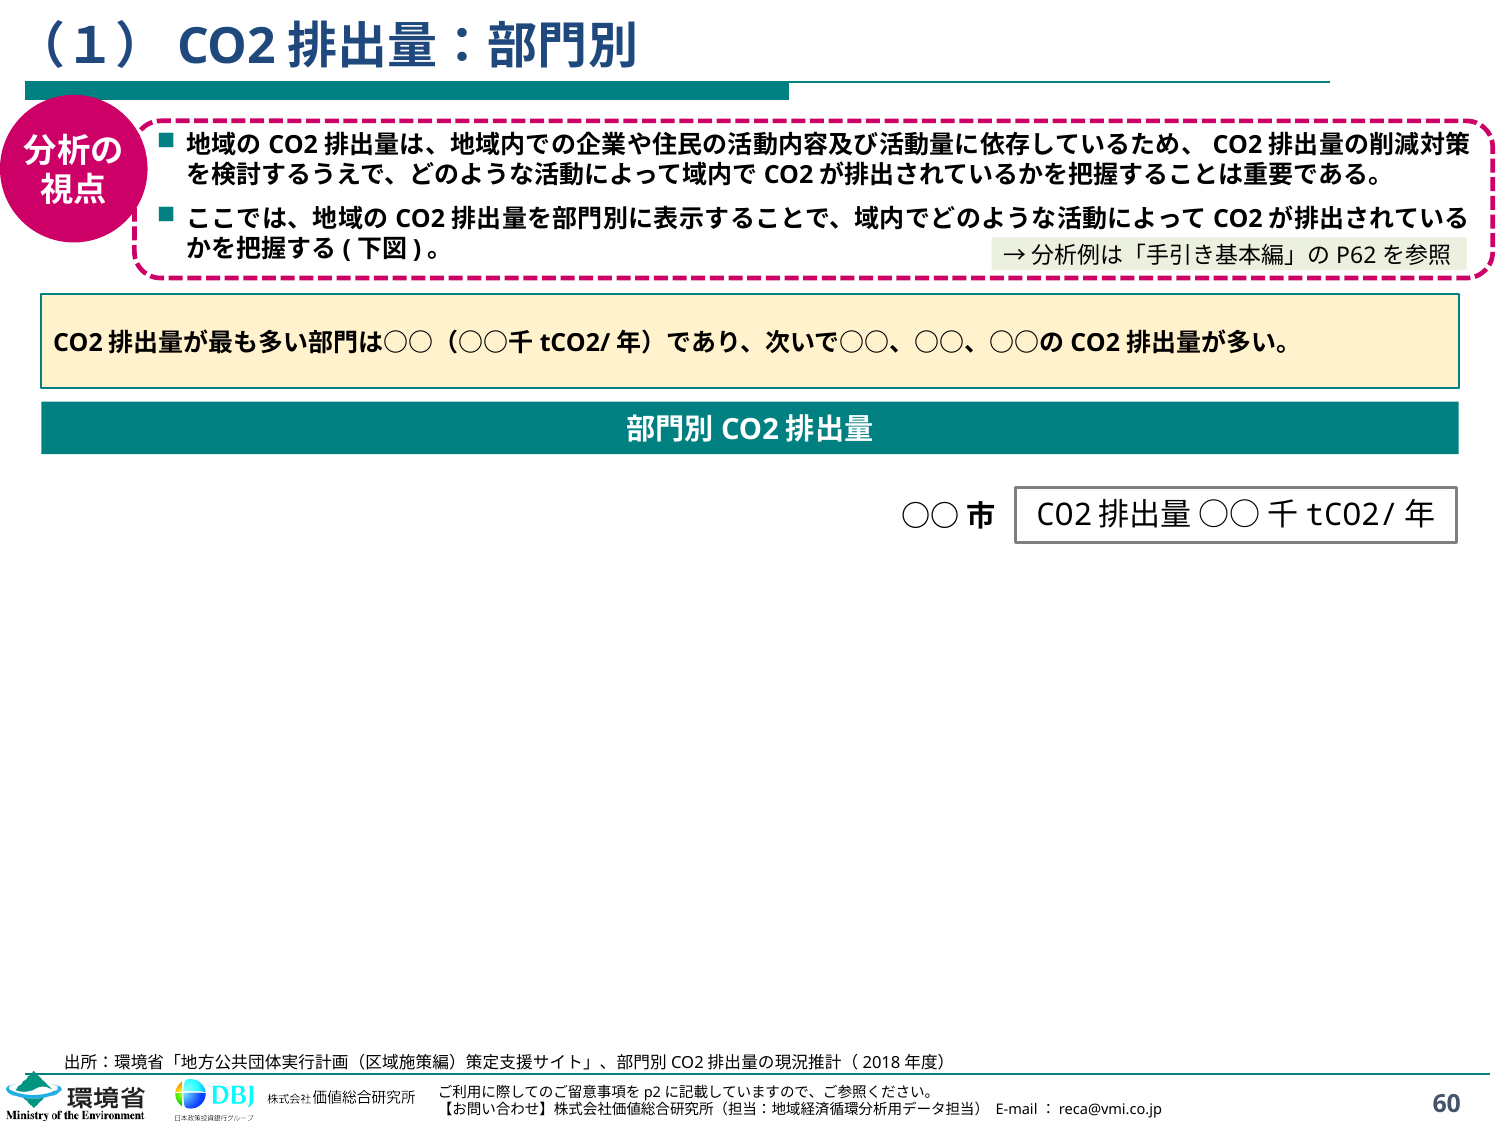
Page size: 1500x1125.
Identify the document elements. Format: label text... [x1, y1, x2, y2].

text_box ○○市 [886, 489, 1011, 540]
picture [2, 1071, 148, 1125]
text_box 出所：環境省「地方公共団体実行計画（区域施策編）策定支援サイト」、部門別CO2排出量の現況推計（2018年度） [49, 1044, 1467, 1080]
text_box 部門別CO2排出量 [41, 401, 1459, 455]
text_box →分析例は「手引き基本編」のP62を参照 [991, 237, 1467, 271]
picture [171, 1080, 419, 1125]
text_box 分析の 視点 [0, 94, 148, 243]
slide_number 60 [1393, 1079, 1500, 1122]
text_box 地域のCO2排出量は、地域内での企業や住民の活動内容及び活動量に依存しているため、CO2排出量の削減対策を検討するうえで、どのような活動によって域内でCO2が排出されているかを把握することは重要である。 ここでは、地域のCO2排出量を部門別に表示することで、域内でどのような活動によってCO2が排出されているかを把握する(下図)。 [134, 120, 1493, 279]
text_box CO2排出量が最も多い部門は○○（○○千tCO2/年）であり、次いで○○、○○、○○のCO2排出量が多い。 [41, 293, 1459, 389]
text_box CO2排出量 ○○ 千tCO2/年 [1015, 487, 1457, 543]
title （１）CO2排出量：部門別 [0, 0, 1304, 82]
